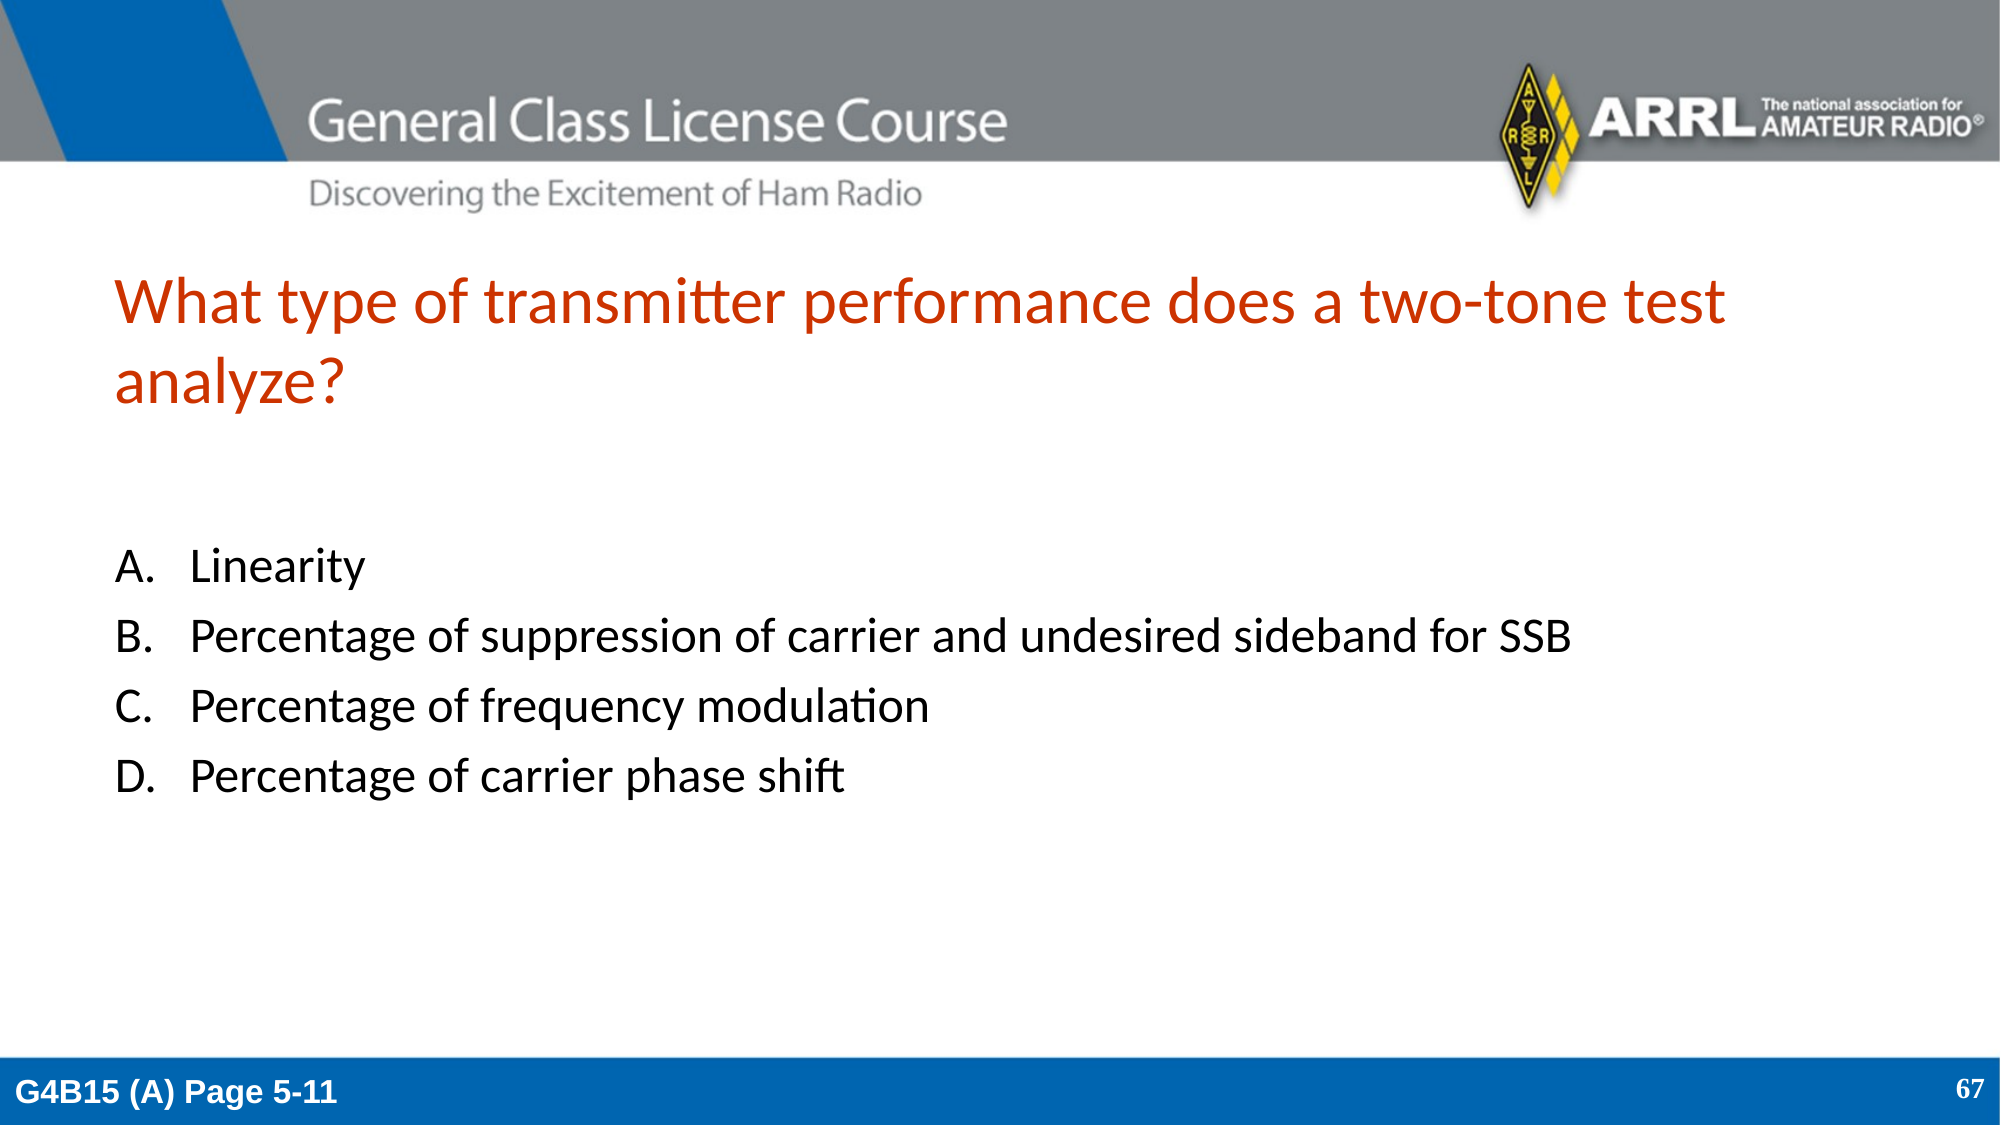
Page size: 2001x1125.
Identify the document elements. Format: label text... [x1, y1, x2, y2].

text_box 67 [1875, 1062, 2000, 1113]
picture [0, 0, 2001, 1125]
list Linearity Percentage of suppression of carrier and undesired sideband for SSB Percentage of frequency modulation Percentage of carrier phase shift [99, 525, 1900, 1005]
title What type of transmitter performance does a two-tone test analyze? [99, 249, 1900, 468]
text_box G4B15 (A) Page 5-11 [0, 1062, 1313, 1118]
